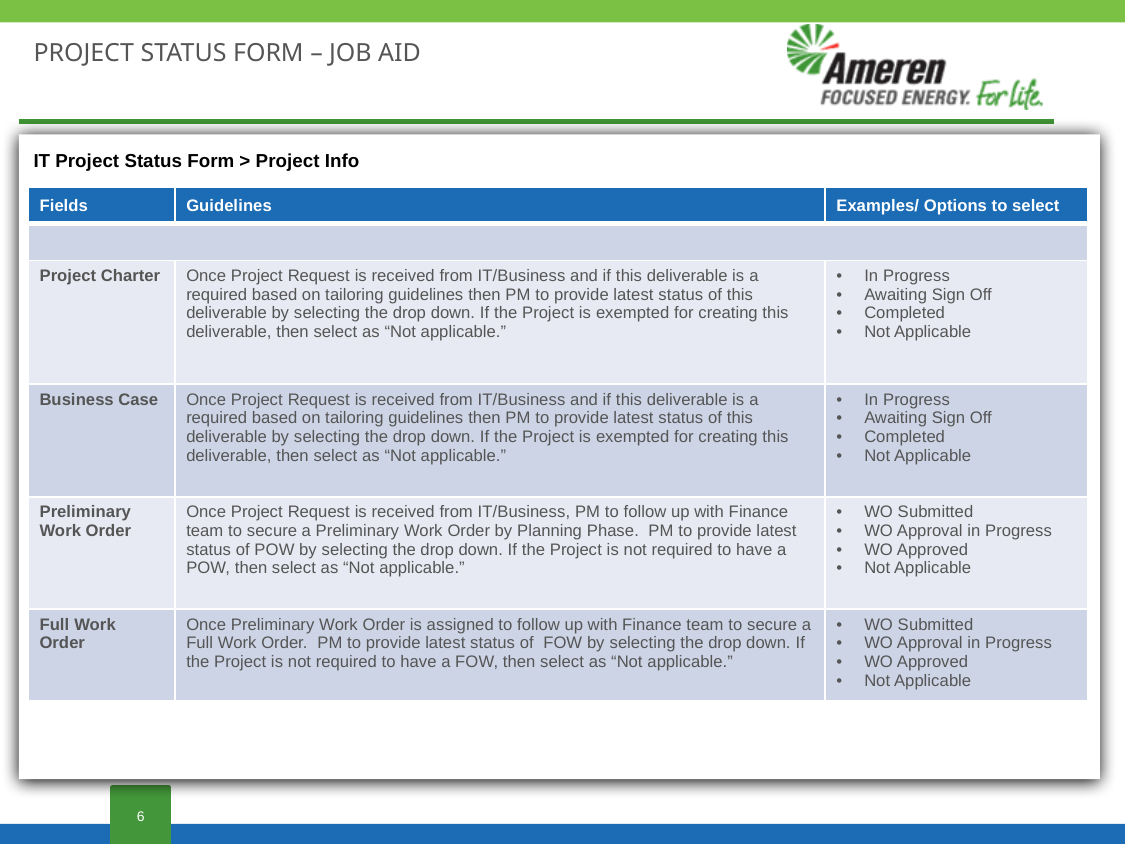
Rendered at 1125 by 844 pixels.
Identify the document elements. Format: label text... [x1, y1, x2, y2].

table_cell WO Submitted WO Approval in Progress WO Approved Not Applicable [826, 498, 1087, 608]
text_box IT Project Status Form > Project Info [18, 141, 653, 179]
table_cell Once Project Request is received from IT/Business and if this deliverable is a required based on tailoring guidelines then PM to provide latest status of this deliverable by selecting the drop down. If the Project is exempted for creating this deliverable, then select as “Not applicable.” [176, 385, 824, 496]
table_cell Full Work Order [29, 610, 174, 700]
text_box [18, 134, 1100, 780]
table_header Examples/ Options to select [826, 188, 1087, 221]
table_cell Once Project Request is received from IT/Business, PM to follow up with Finance team to secure a Preliminary Work Order by Planning Phase. PM to provide latest status of POW by selecting the drop down. If the Project is not required to have a POW, then select as “Not applicable.” [176, 498, 824, 608]
table_cell Once Project Request is received from IT/Business and if this deliverable is a required based on tailoring guidelines then PM to provide latest status of this deliverable by selecting the drop down. If the Project is exempted for creating this deliverable, then select as “Not applicable.” [176, 261, 824, 383]
table_cell [29, 226, 1087, 260]
table_cell WO Submitted WO Approval in Progress WO Approved Not Applicable [826, 610, 1087, 700]
title PROJECT STATUS FORM – JOB AID [18, 28, 763, 101]
table_cell Business Case [29, 385, 174, 496]
table_cell In Progress Awaiting Sign Off Completed Not Applicable [826, 261, 1087, 383]
table_cell Project Charter [29, 261, 174, 383]
table_cell In Progress Awaiting Sign Off Completed Not Applicable [826, 385, 1087, 496]
table_cell Once Preliminary Work Order is assigned to follow up with Finance team to secure a Full Work Order. PM to provide latest status of FOW by selecting the drop down. If the Project is not required to have a FOW, then select as “Not applicable.” [176, 610, 824, 700]
table_header Fields [29, 188, 174, 221]
table_cell Preliminary Work Order [29, 498, 174, 608]
picture [787, 24, 1050, 110]
table_header Guidelines [176, 188, 824, 221]
slide_number 6 [112, 797, 169, 844]
